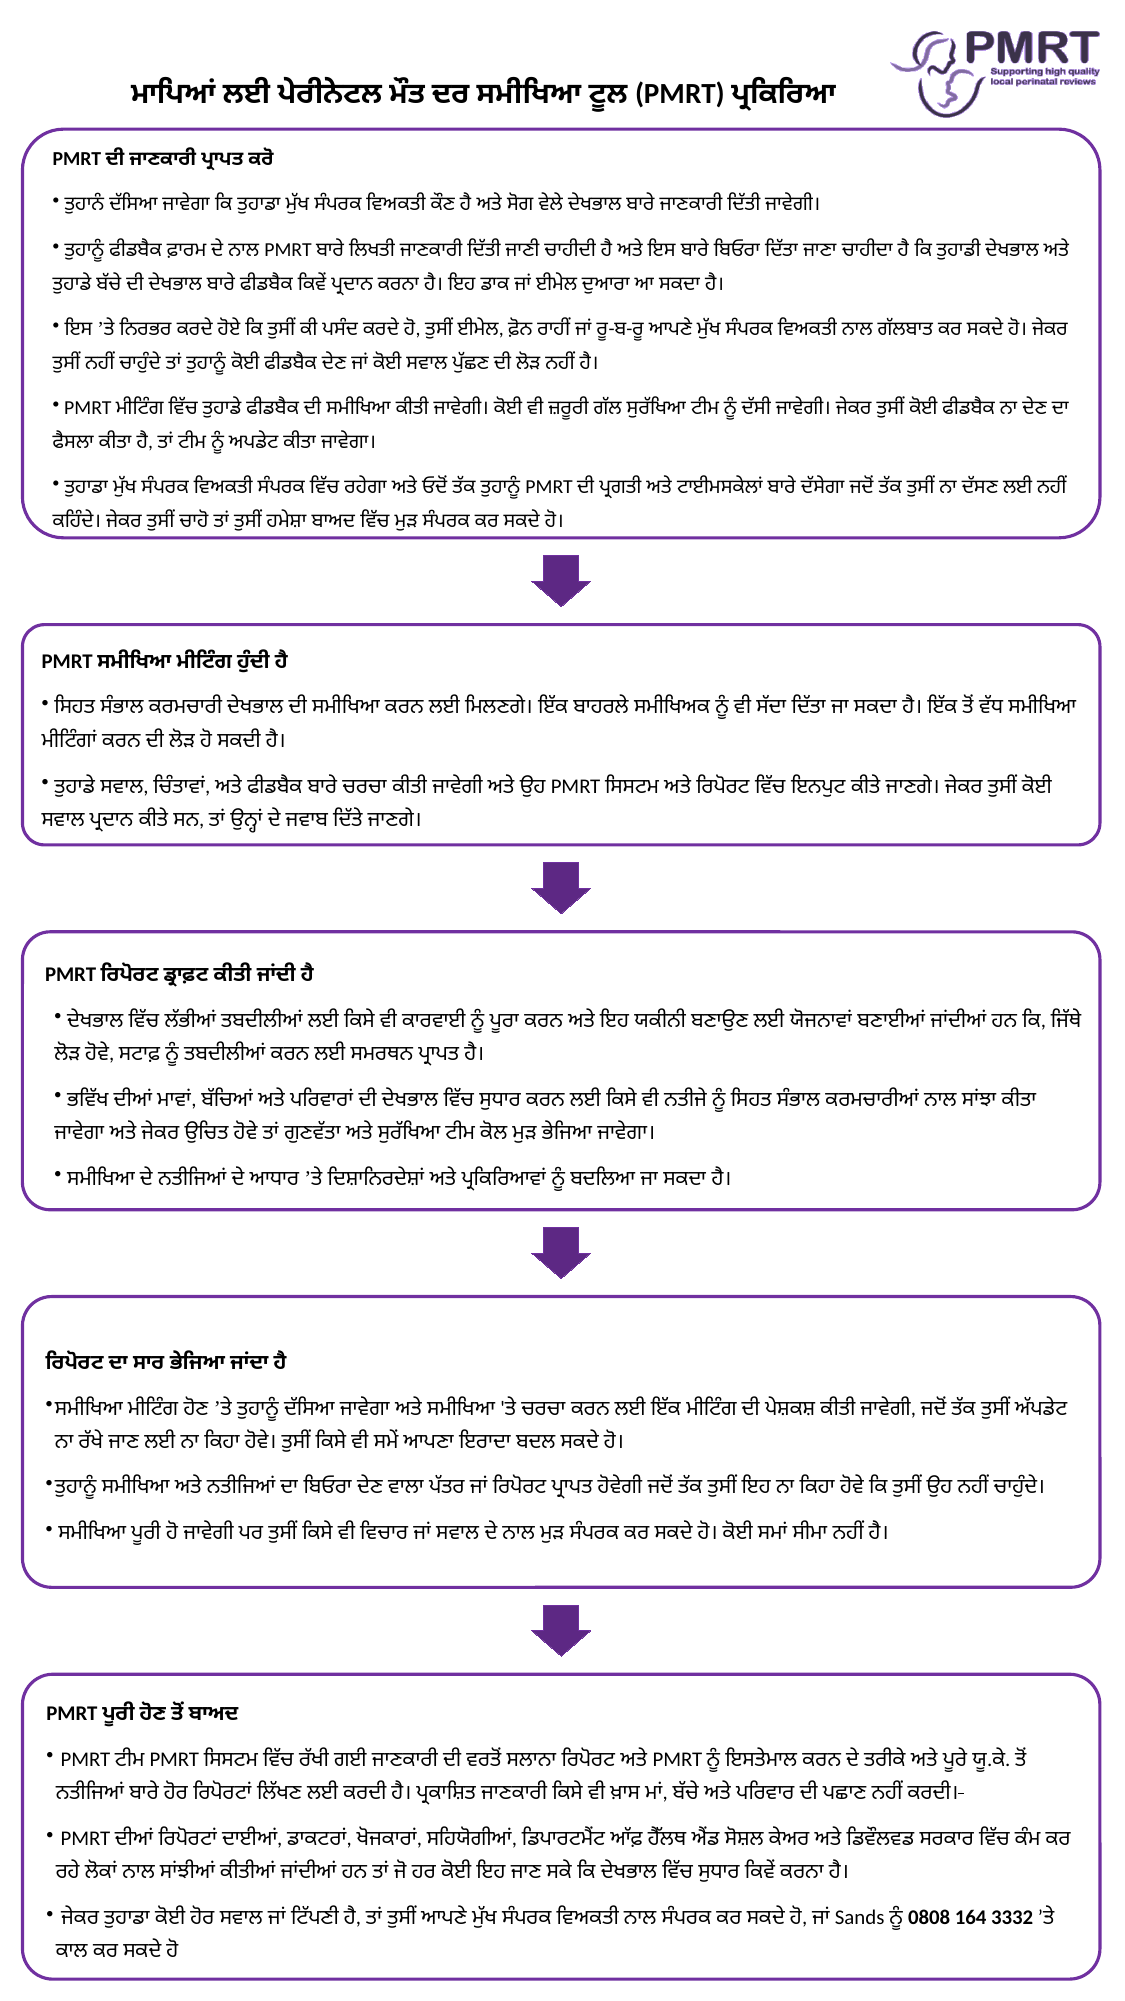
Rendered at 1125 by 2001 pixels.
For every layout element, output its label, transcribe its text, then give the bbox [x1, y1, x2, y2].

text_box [22, 128, 1100, 1981]
picture [889, 31, 1100, 118]
text_box ਮਾਪਿਆਂ ਲਈ ਪੇਰੀਨੇਟਲ ਮੌਤ ਦਰ ਸਮੀਖਿਆ ਟੂਲ (PMRT) ਪ੍ਰਕਿਰਿਆ [47, 66, 889, 117]
